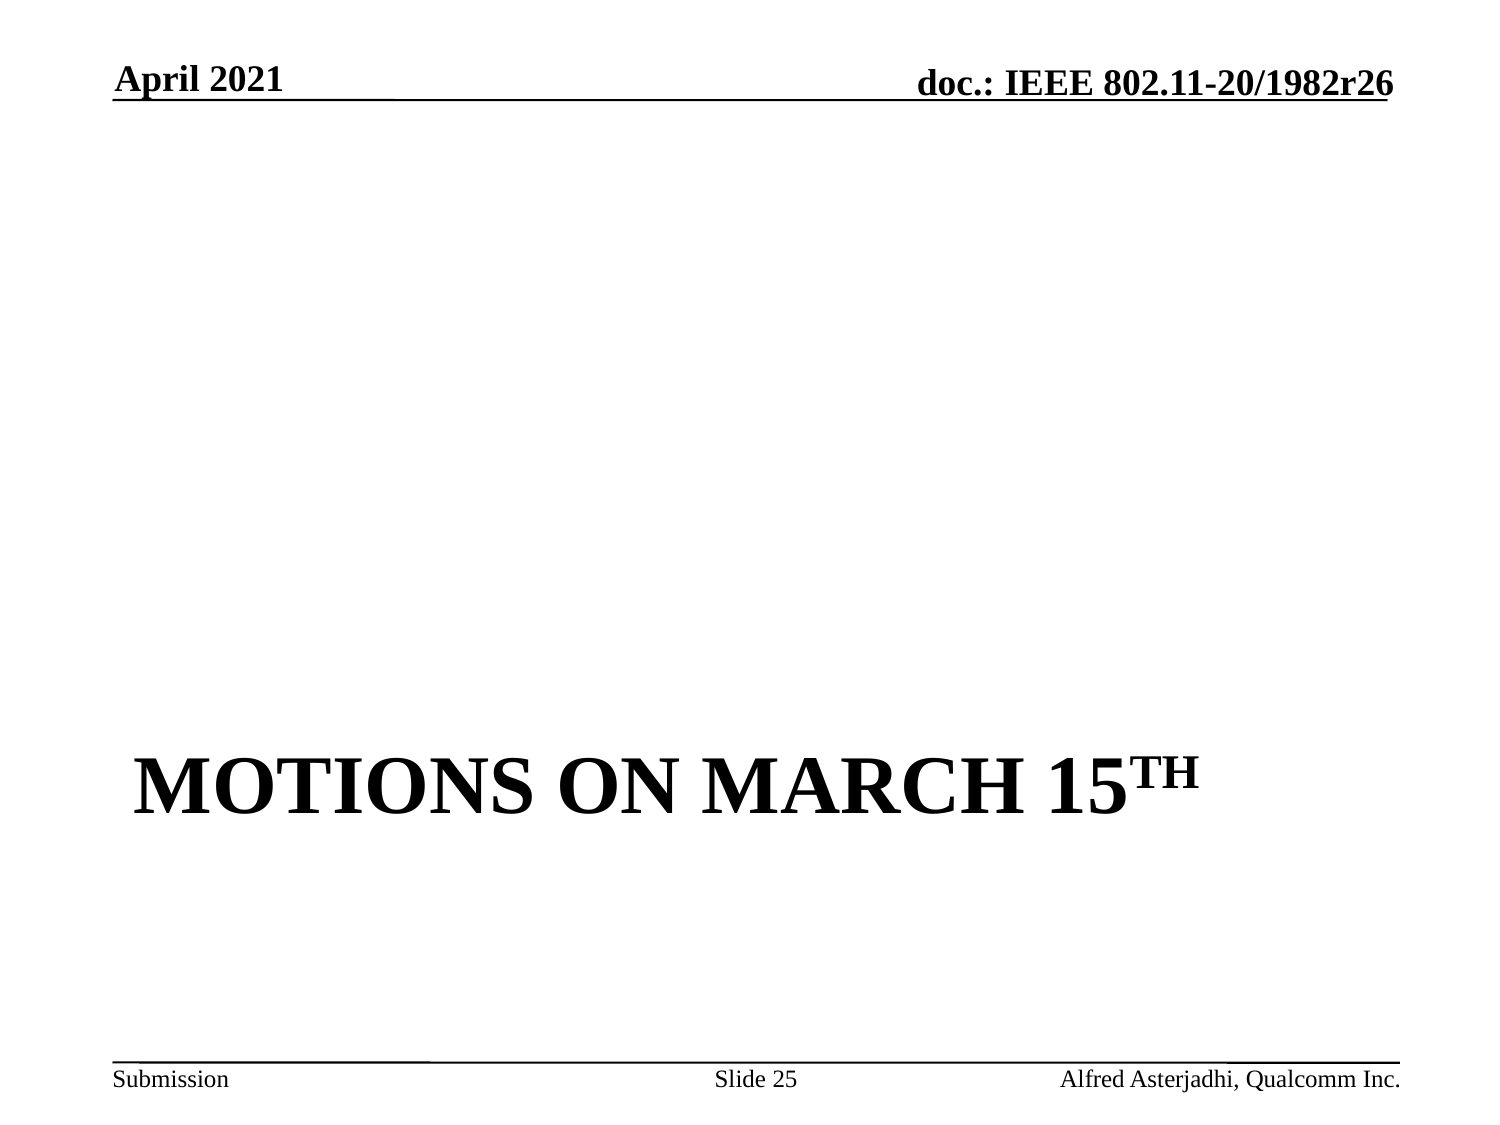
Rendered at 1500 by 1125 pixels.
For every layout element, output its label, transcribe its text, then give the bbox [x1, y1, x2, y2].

footer Alfred Asterjadhi, Qualcomm Inc. [878, 1061, 1402, 1093]
title Motions on MARCH 15th [118, 722, 1394, 947]
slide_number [114, 54, 423, 100]
slide_number Slide 25 [712, 1061, 800, 1123]
